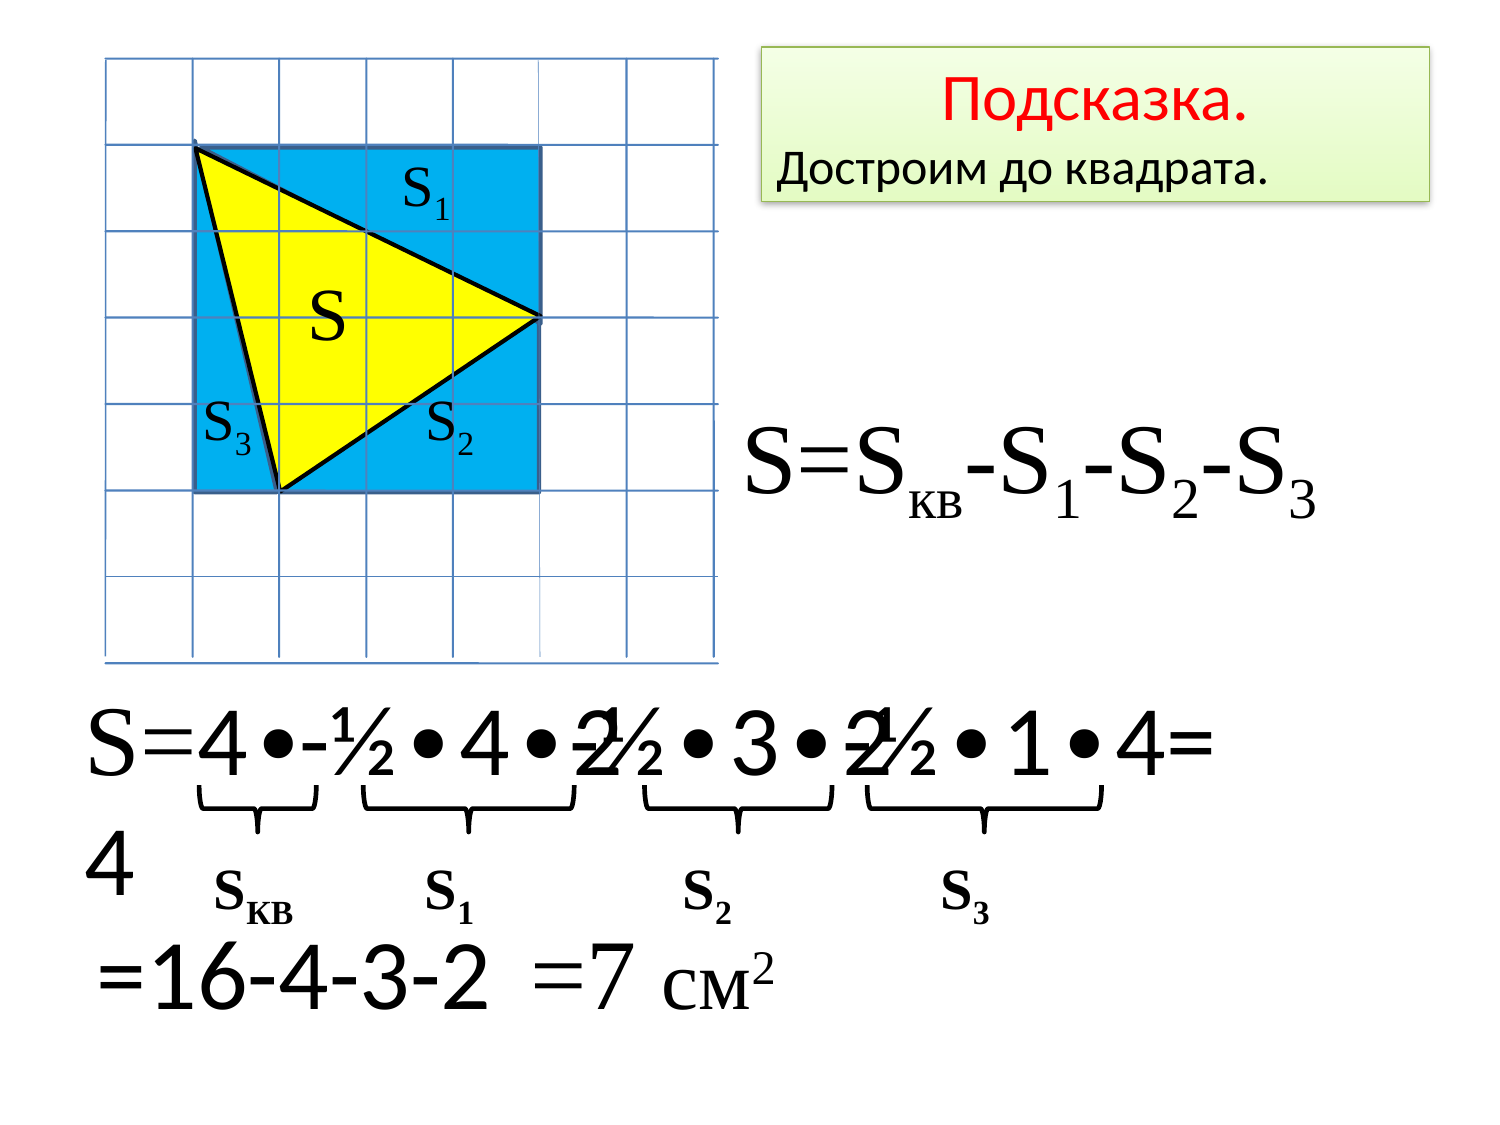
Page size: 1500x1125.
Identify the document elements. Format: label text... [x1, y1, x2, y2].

text_box [363, 803, 574, 833]
text_box =16-4-3-2 [82, 902, 528, 1038]
text_box -½∙3∙2 [554, 667, 827, 803]
text_box [645, 803, 832, 833]
text_box S=Sкв-S1-S2-S3 [726, 386, 1430, 538]
text_box S2 [667, 843, 774, 902]
text_box Подсказка. Достроим до квадрата. [761, 46, 1430, 202]
text_box S1 [410, 843, 528, 902]
text_box =7 см2 [528, 902, 856, 1038]
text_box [105, 58, 719, 664]
text_box [198, 785, 316, 833]
text_box SКВ [199, 843, 329, 902]
text_box S=4∙4 [70, 667, 340, 923]
text_box [867, 803, 1101, 833]
text_box S3 [925, 843, 1020, 939]
text_box -½∙1∙4= [827, 667, 1232, 803]
text_box -½∙4∙2 [285, 671, 554, 803]
